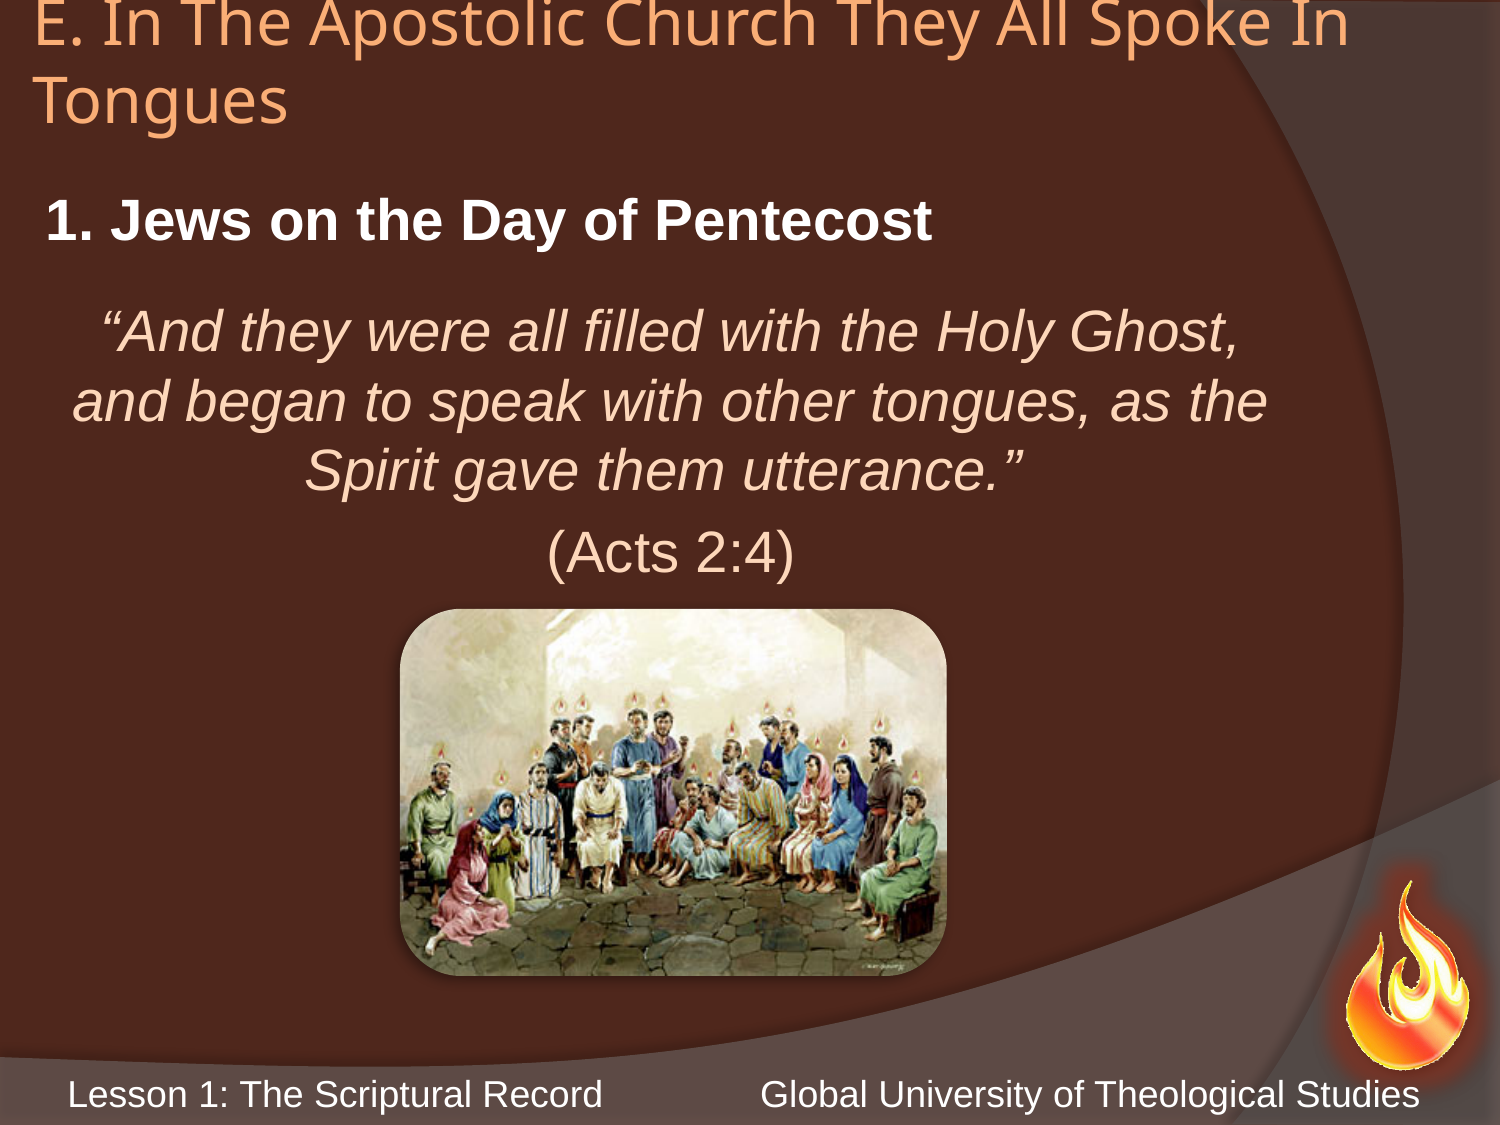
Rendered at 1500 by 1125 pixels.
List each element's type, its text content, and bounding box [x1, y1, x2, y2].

title E. In The Apostolic Church They All Spoke In Tongues [24, 0, 1500, 118]
list 1. Jews on the Day of Pentecost “And they were all filled with the Holy Ghost, and began to speak with other tongues, as the Spirit gave them utterance.” (Acts 2:4) [24, 174, 1313, 1013]
text_box Lesson 1: The Scriptural Record Global University of Theological Studies [0, 1062, 1500, 1123]
picture [399, 608, 947, 977]
picture [1339, 874, 1476, 1078]
